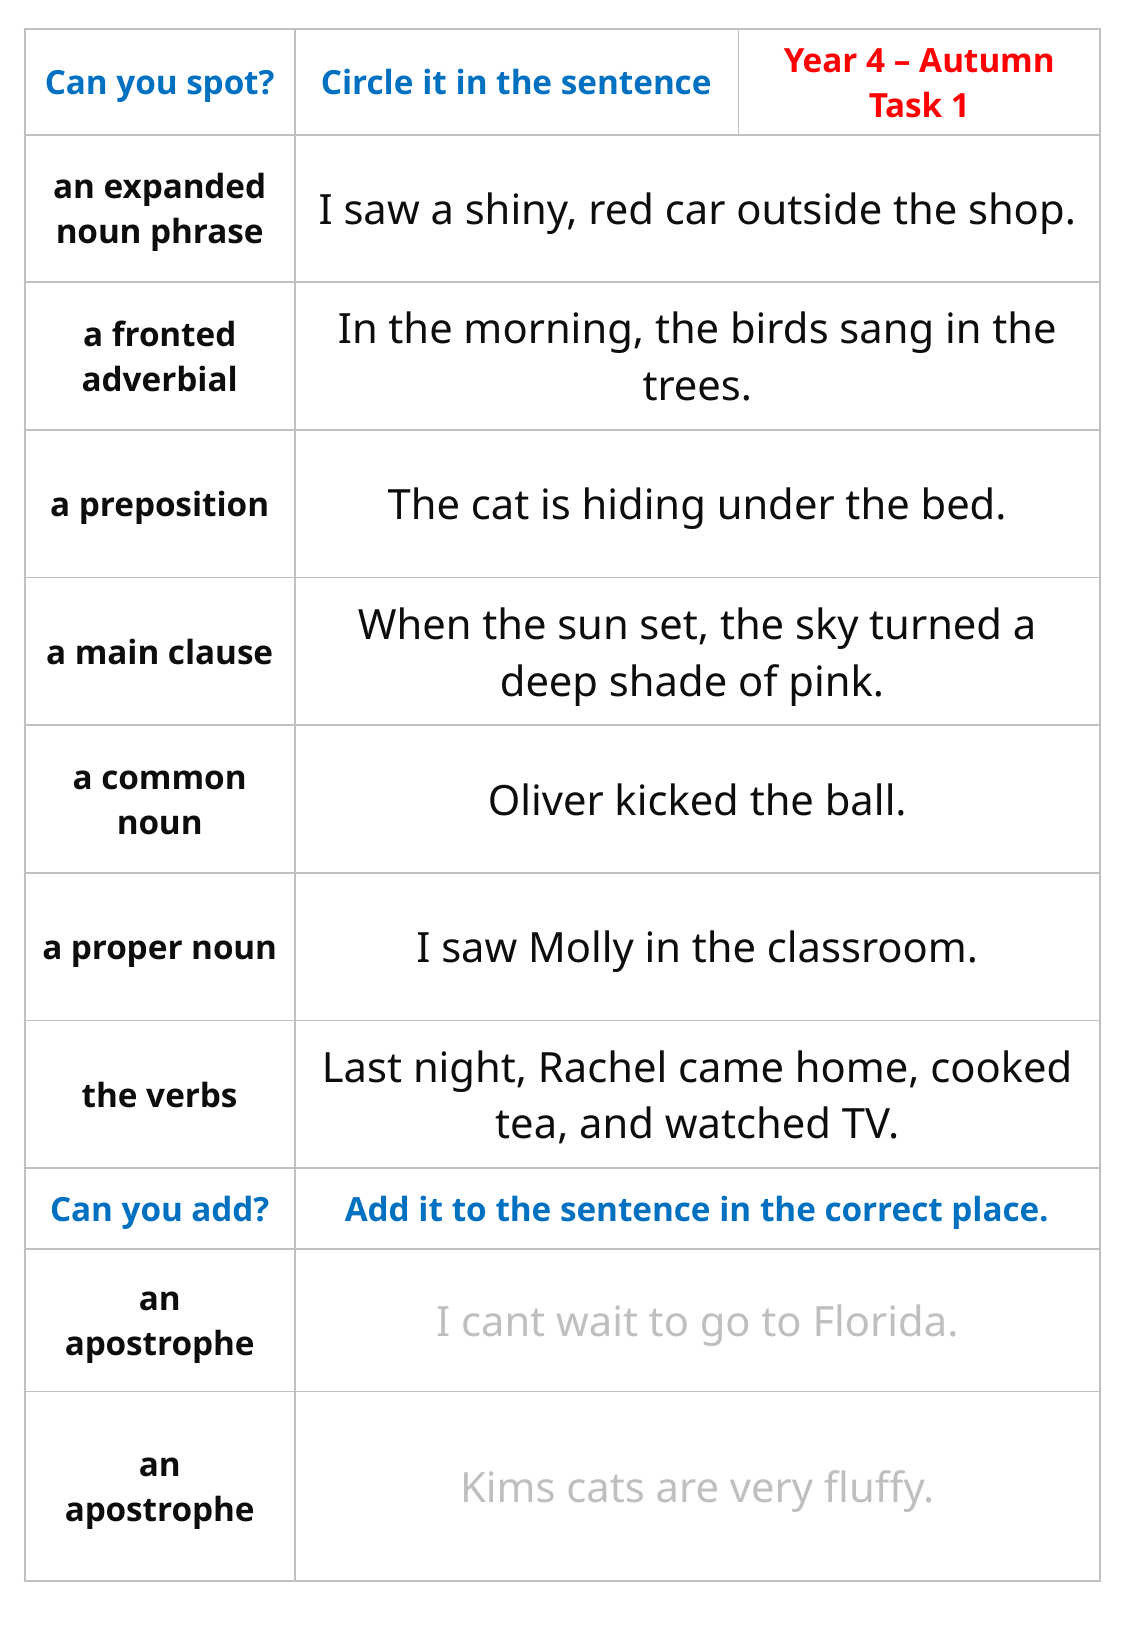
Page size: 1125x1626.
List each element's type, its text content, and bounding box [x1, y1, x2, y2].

table_cell Add it to the sentence in the correct place. [296, 1169, 1099, 1248]
table_cell When the sun set, the sky turned a deep shade of pink. [296, 578, 1099, 724]
table_cell Oliver kicked the ball. [296, 726, 1099, 872]
table_header Circle it in the sentence [296, 30, 738, 134]
table_header Year 4 – Autumn Task 1 [739, 30, 1099, 134]
table_cell The cat is hiding under the bed. [296, 431, 1099, 577]
table_cell I cant wait to go to Florida. [296, 1250, 1099, 1391]
table_header Can you spot? [26, 30, 294, 134]
table_cell an apostrophe [26, 1392, 294, 1580]
table_cell I saw Molly in the classroom. [296, 874, 1099, 1020]
table_cell Last night, Rachel came home, cooked tea, and watched TV. [296, 1021, 1099, 1167]
table_cell a common noun [26, 726, 294, 872]
table_cell a main clause [26, 578, 294, 724]
table_cell an apostrophe [26, 1250, 294, 1391]
table_cell a proper noun [26, 874, 294, 1020]
table_cell Kims cats are very fluffy. [296, 1392, 1099, 1580]
table_cell a preposition [26, 431, 294, 577]
table_cell In the morning, the birds sang in the trees. [296, 283, 1099, 429]
table_cell Can you add? [26, 1169, 294, 1248]
table_cell a fronted adverbial [26, 283, 294, 429]
table_cell an expanded noun phrase [26, 136, 294, 281]
table_cell the verbs [26, 1021, 294, 1167]
table_cell I saw a shiny, red car outside the shop. [296, 136, 1099, 281]
